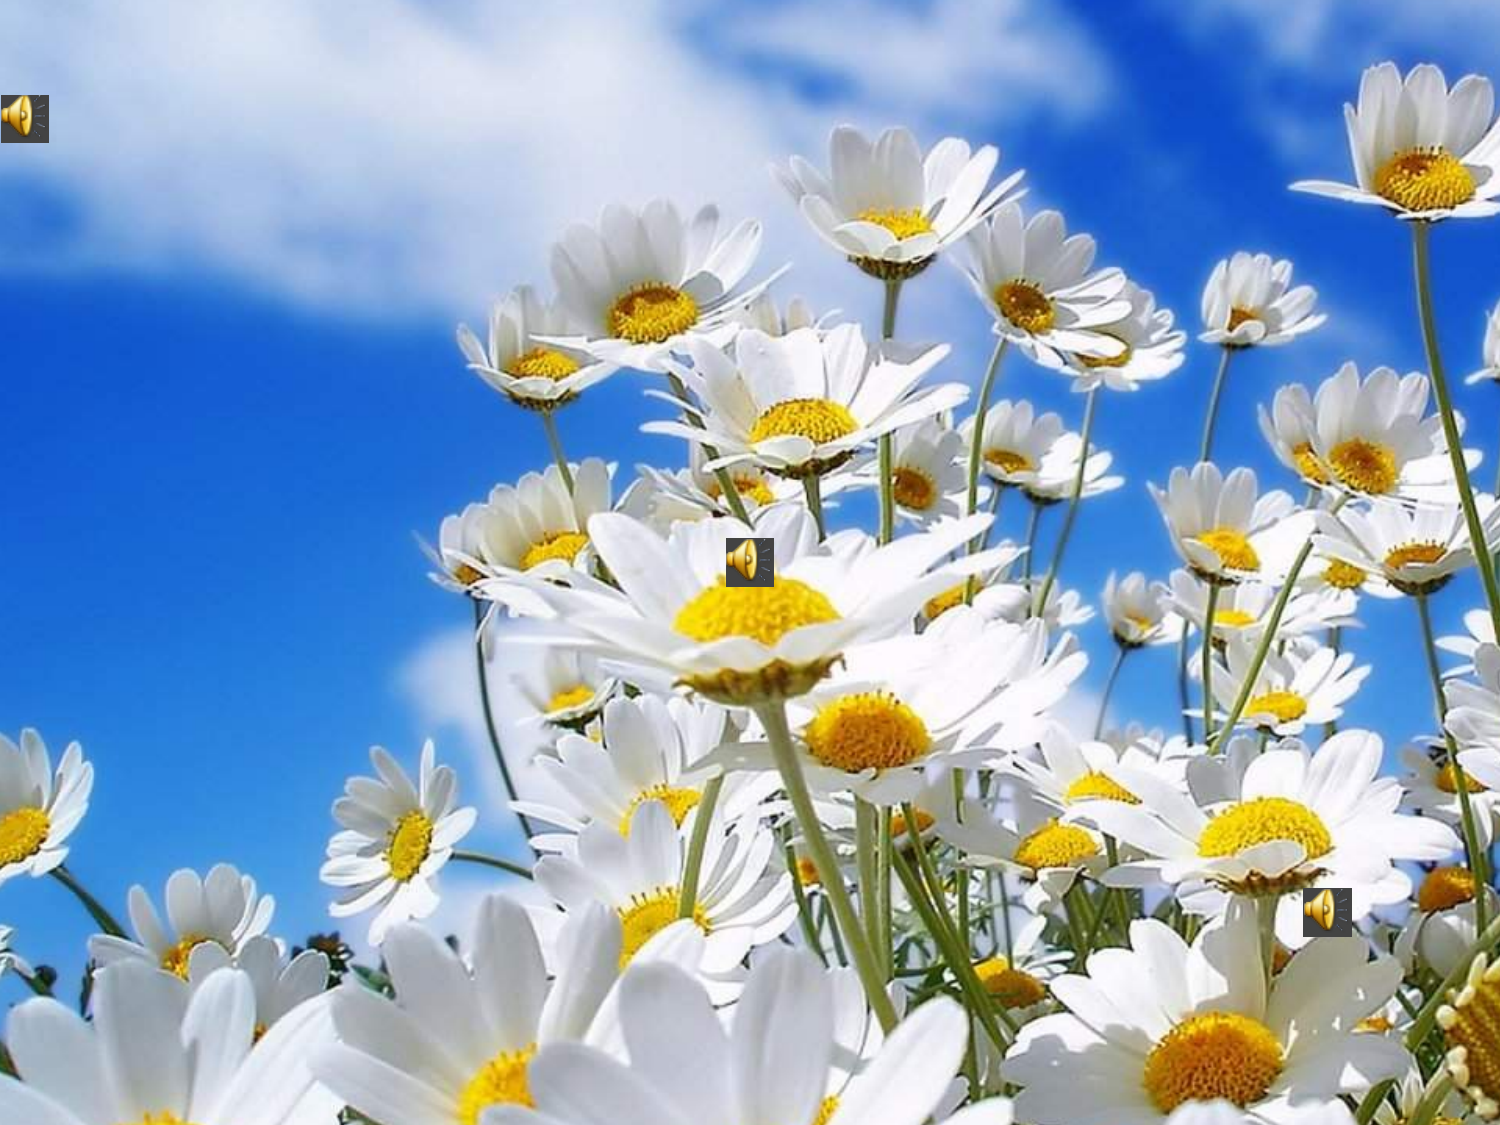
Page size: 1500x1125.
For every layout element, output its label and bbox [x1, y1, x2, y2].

list [1302, 887, 1353, 938]
picture [0, 0, 1500, 1125]
